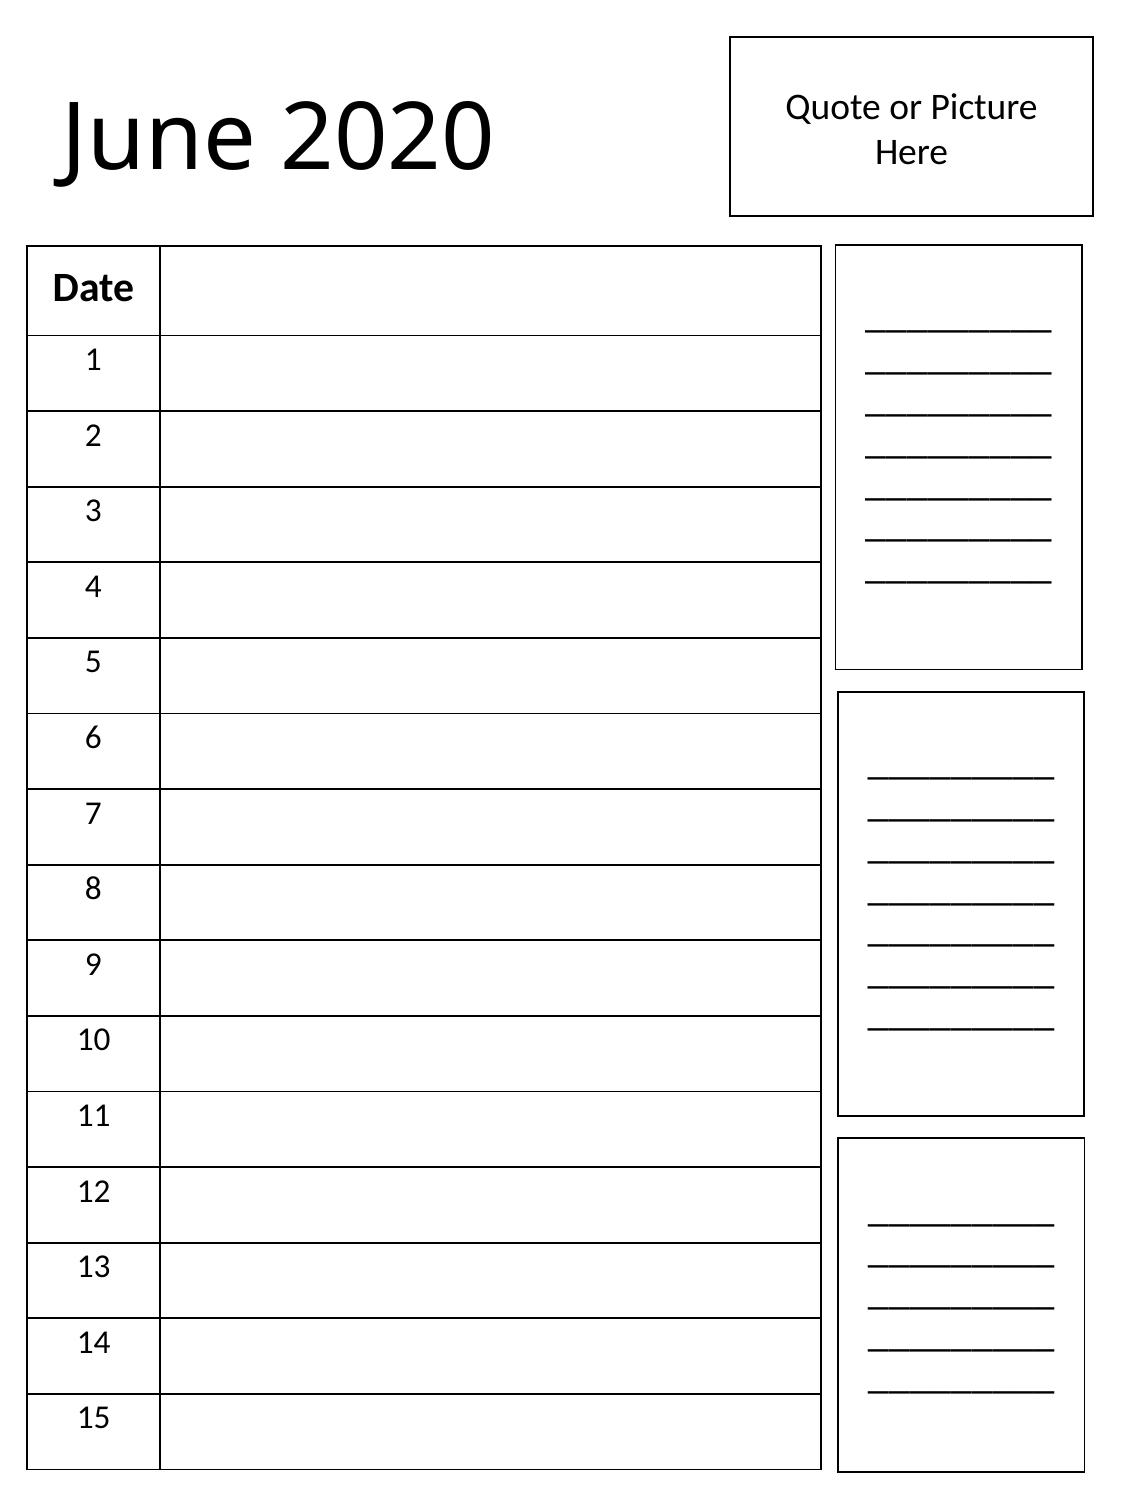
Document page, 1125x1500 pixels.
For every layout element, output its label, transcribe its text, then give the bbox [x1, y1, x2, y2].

table_cell [161, 412, 820, 486]
table_cell 3 [28, 488, 159, 561]
table_cell 9 [28, 941, 159, 1015]
table_cell 12 [28, 1168, 159, 1242]
table_cell [161, 1319, 820, 1393]
table_cell [161, 866, 820, 939]
table_cell 6 [28, 714, 159, 788]
table_cell [161, 790, 820, 864]
table_cell 1 [28, 336, 159, 410]
table_cell 2 [28, 412, 159, 486]
table_header _____________________________________________ [839, 1139, 1084, 1471]
table_header Date [28, 247, 159, 335]
table_cell 4 [28, 563, 159, 637]
table_cell [161, 639, 820, 713]
table_cell [161, 1092, 820, 1166]
table_header [161, 247, 820, 335]
table_cell 13 [28, 1244, 159, 1317]
table_cell [161, 1017, 820, 1091]
table_cell 5 [28, 639, 159, 713]
table_cell 7 [28, 790, 159, 864]
table_cell 14 [28, 1319, 159, 1393]
table_cell 15 [28, 1395, 159, 1469]
table_header _______________________________________________________________ [836, 246, 1081, 669]
table_cell [161, 1395, 820, 1469]
title June 2020 [46, 56, 729, 197]
table_cell [161, 488, 820, 561]
table_cell [161, 941, 820, 1015]
text_box Quote or Picture Here [729, 36, 1094, 217]
table_cell 11 [28, 1092, 159, 1166]
table_cell 10 [28, 1017, 159, 1091]
table_cell [161, 1168, 820, 1242]
table_cell 8 [28, 866, 159, 939]
table_cell [161, 714, 820, 788]
table_cell [161, 336, 820, 410]
table_header _______________________________________________________________ [839, 693, 1083, 1115]
table_cell [161, 563, 820, 637]
table_cell [161, 1244, 820, 1317]
